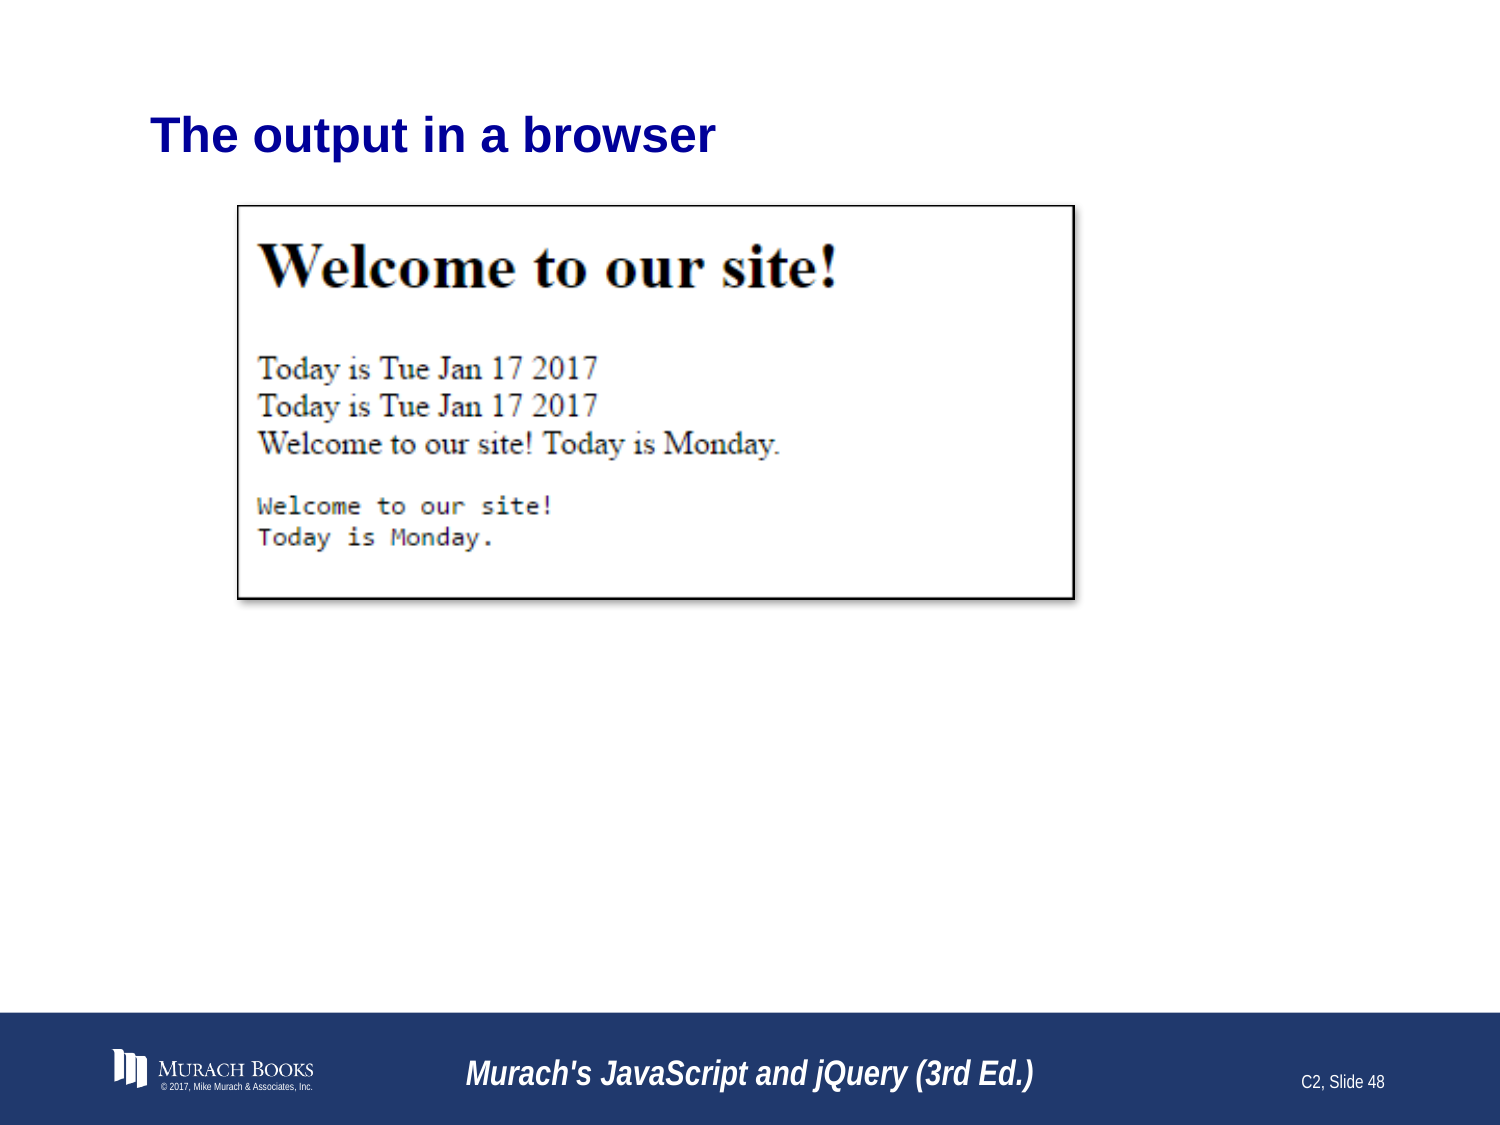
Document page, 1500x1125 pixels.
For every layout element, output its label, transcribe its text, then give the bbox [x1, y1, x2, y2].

title The output in a browser [150, 102, 1350, 164]
picture [237, 204, 1076, 601]
slide_number Murach's JavaScript and jQuery (3rd Ed.) [463, 1025, 1050, 1100]
slide_number C2, Slide 48 [1087, 1025, 1400, 1100]
footer © 2017, Mike Murach & Associates, Inc. [12, 1025, 463, 1100]
